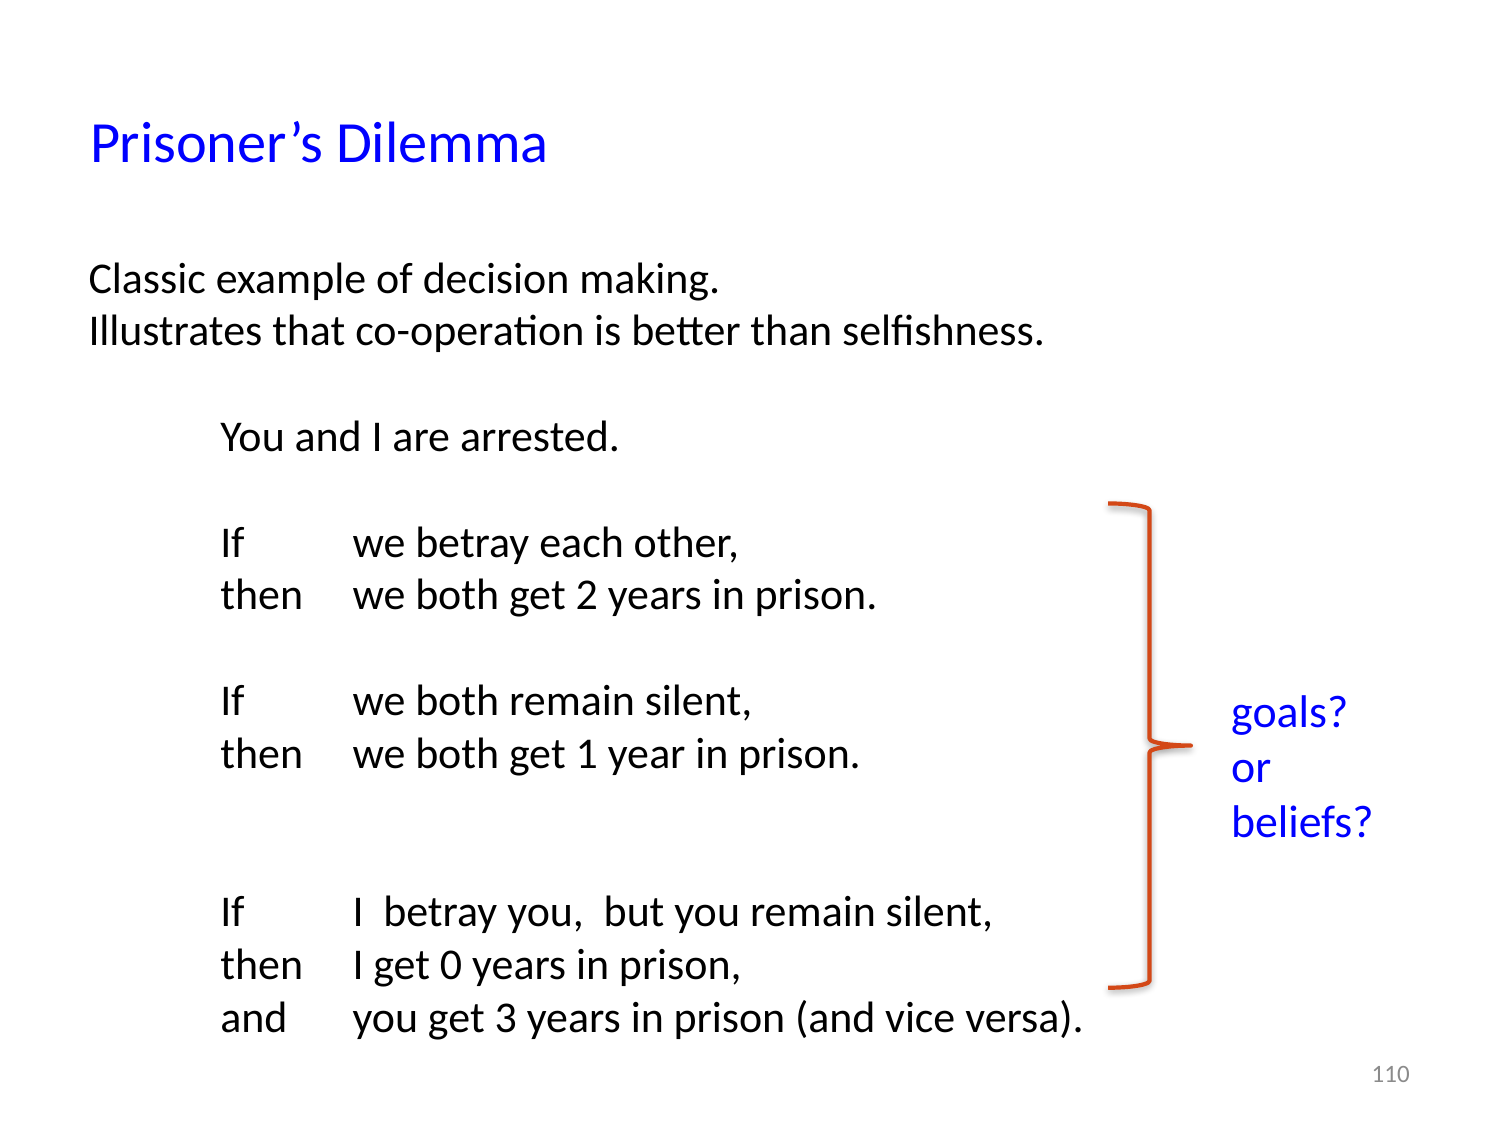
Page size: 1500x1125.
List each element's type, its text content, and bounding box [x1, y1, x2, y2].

list Classic example of decision making. Illustrates that co-operation is better than selfishness. You and I are arrested. If we betray each other, then we both get 2 years in prison. If we both remain silent, then we both get 1 year in prison. If I betray you, but you remain silent, then I get 0 years in prison, and you get 3 years in prison (and vice versa). [88, 196, 1439, 1043]
slide_number 110 [1074, 1042, 1425, 1103]
text_box goals? or beliefs? [1216, 674, 1447, 854]
text_box [1108, 501, 1194, 990]
title Prisoner’s Dilemma [75, 45, 1425, 233]
